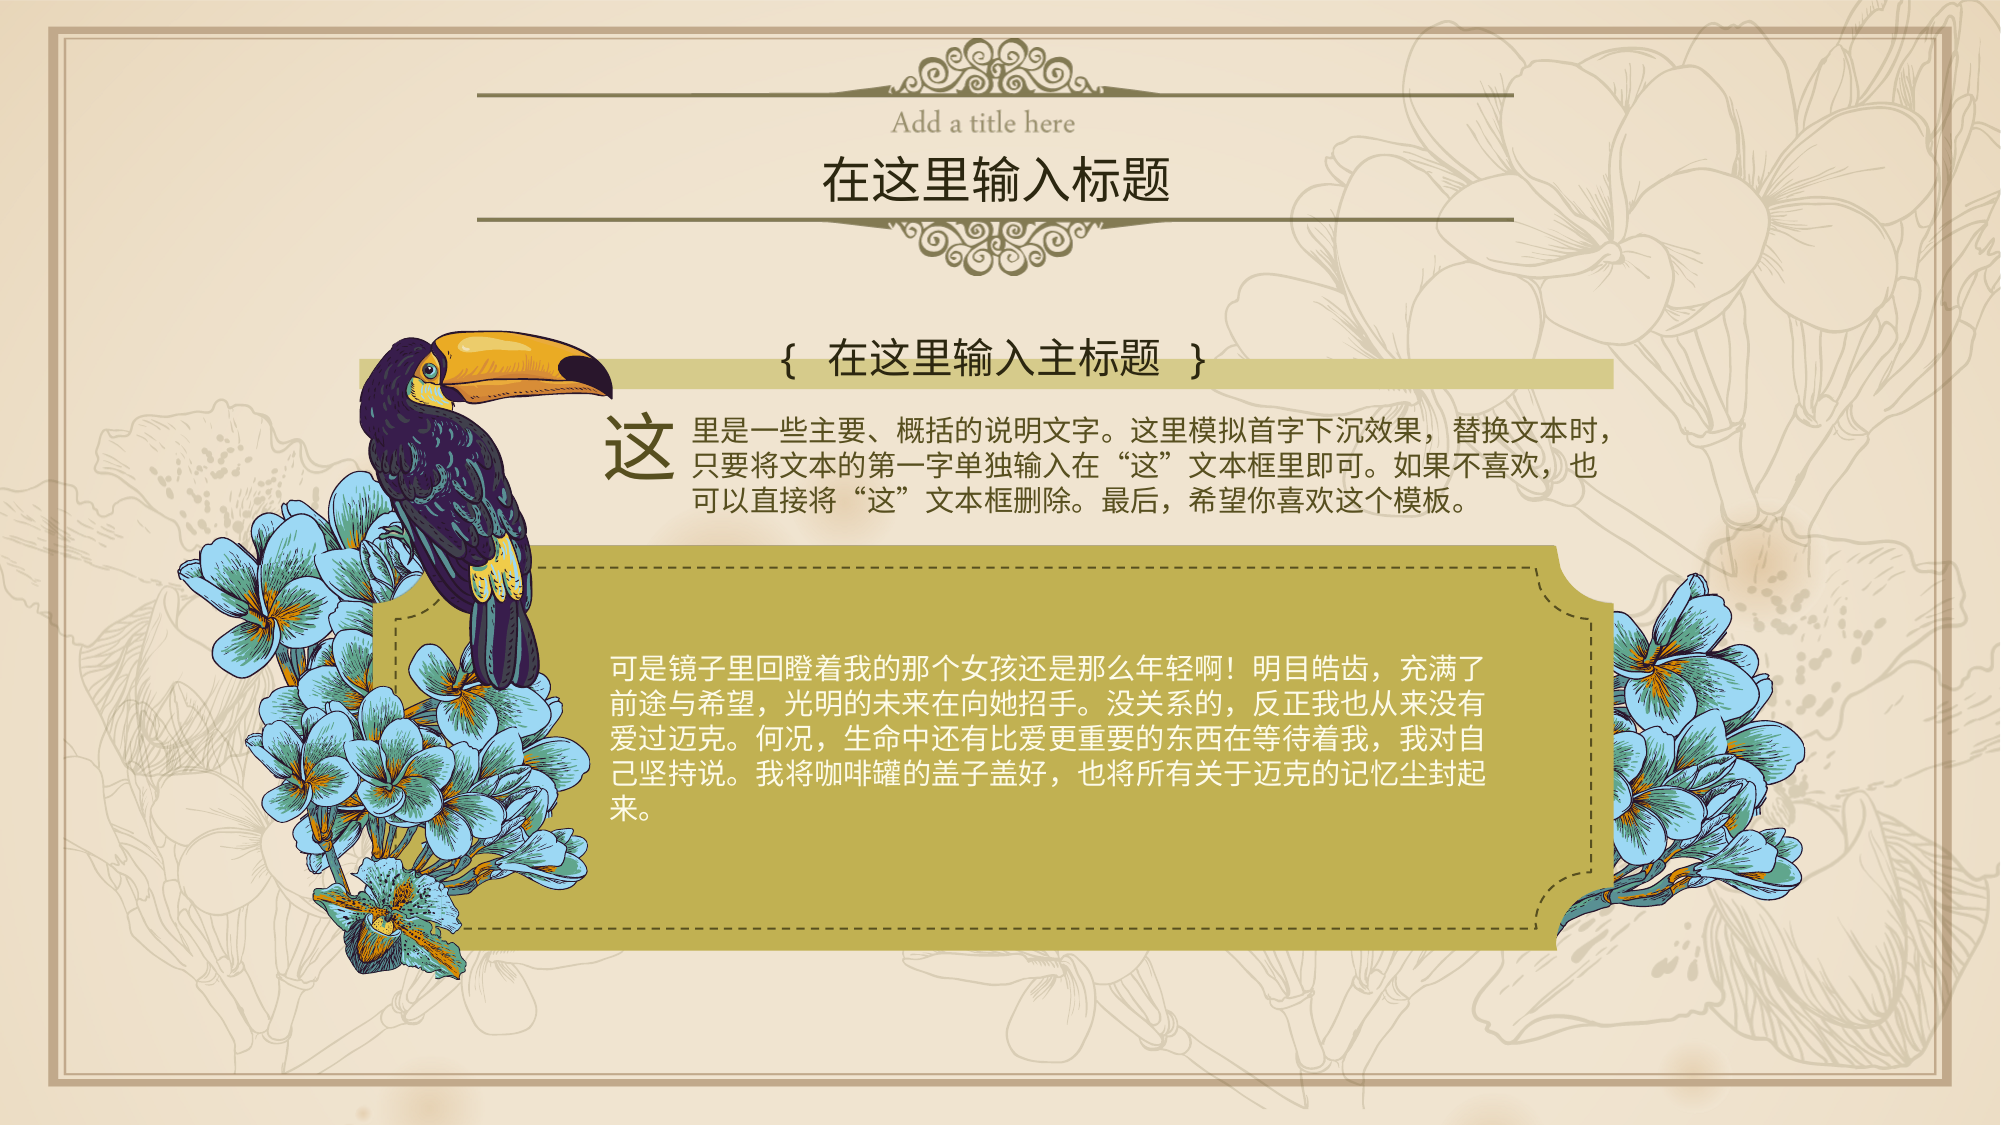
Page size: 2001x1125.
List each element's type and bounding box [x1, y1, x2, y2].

text_box [359, 323, 1614, 330]
text_box [182, 330, 1801, 981]
text_box [478, 38, 1515, 277]
picture [0, 0, 2001, 1125]
text_box [587, 393, 1615, 527]
